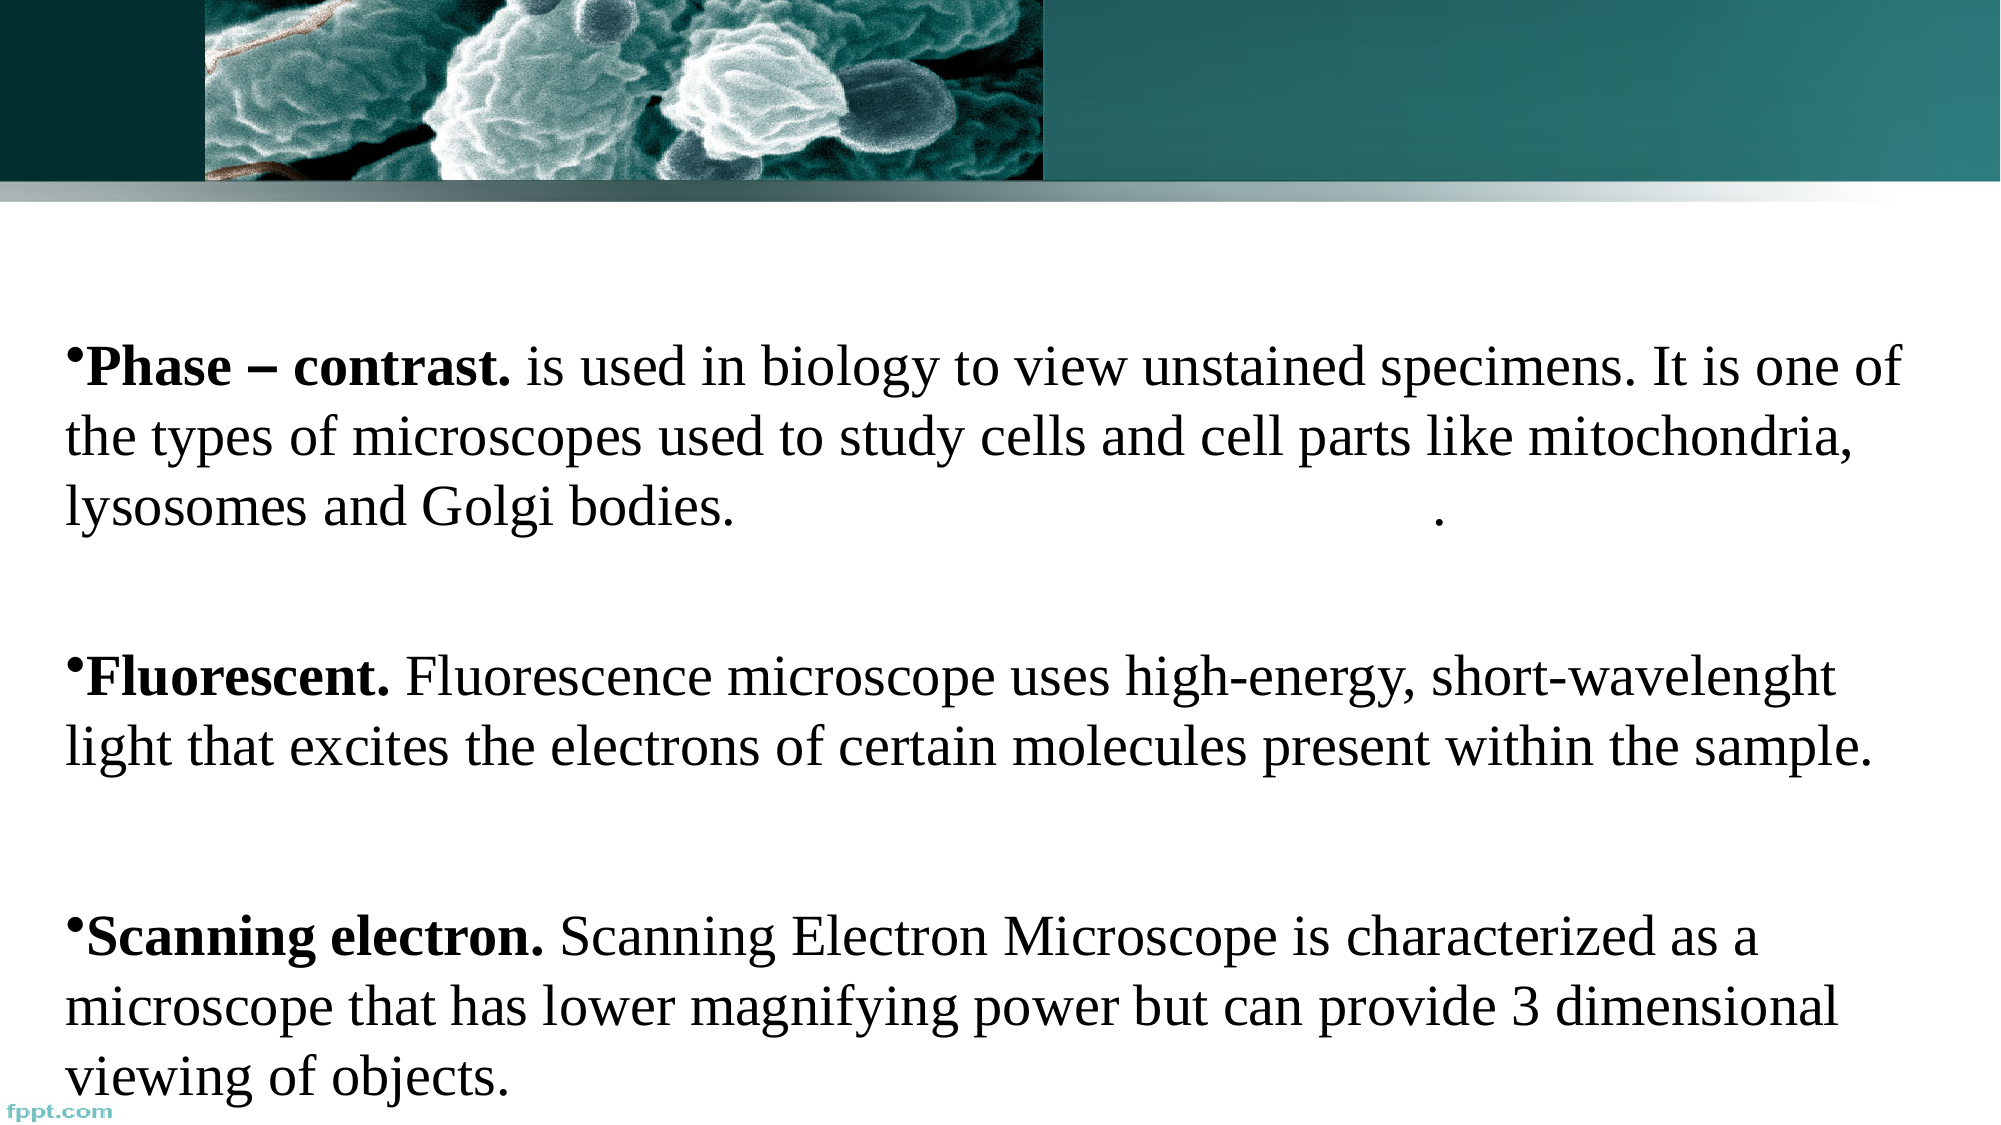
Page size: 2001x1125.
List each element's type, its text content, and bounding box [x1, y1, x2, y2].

picture [0, 0, 2001, 1125]
text_box Phase – contrast. is used in biology to view unstained specimens. It is one of the types of microscopes used to study cells and cell parts like mitochondria, lysosomes and Golgi bodies. . Fluorescent. Fluorescence microscope uses high-energy, short-wavelenght light that excites the electrons of certain molecules present within the sample. Scanning electron. Scanning Electron Microscope is characterized as a microscope that has lower magnifying power but can provide 3 dimensional viewing of objects. [50, 269, 1938, 1115]
